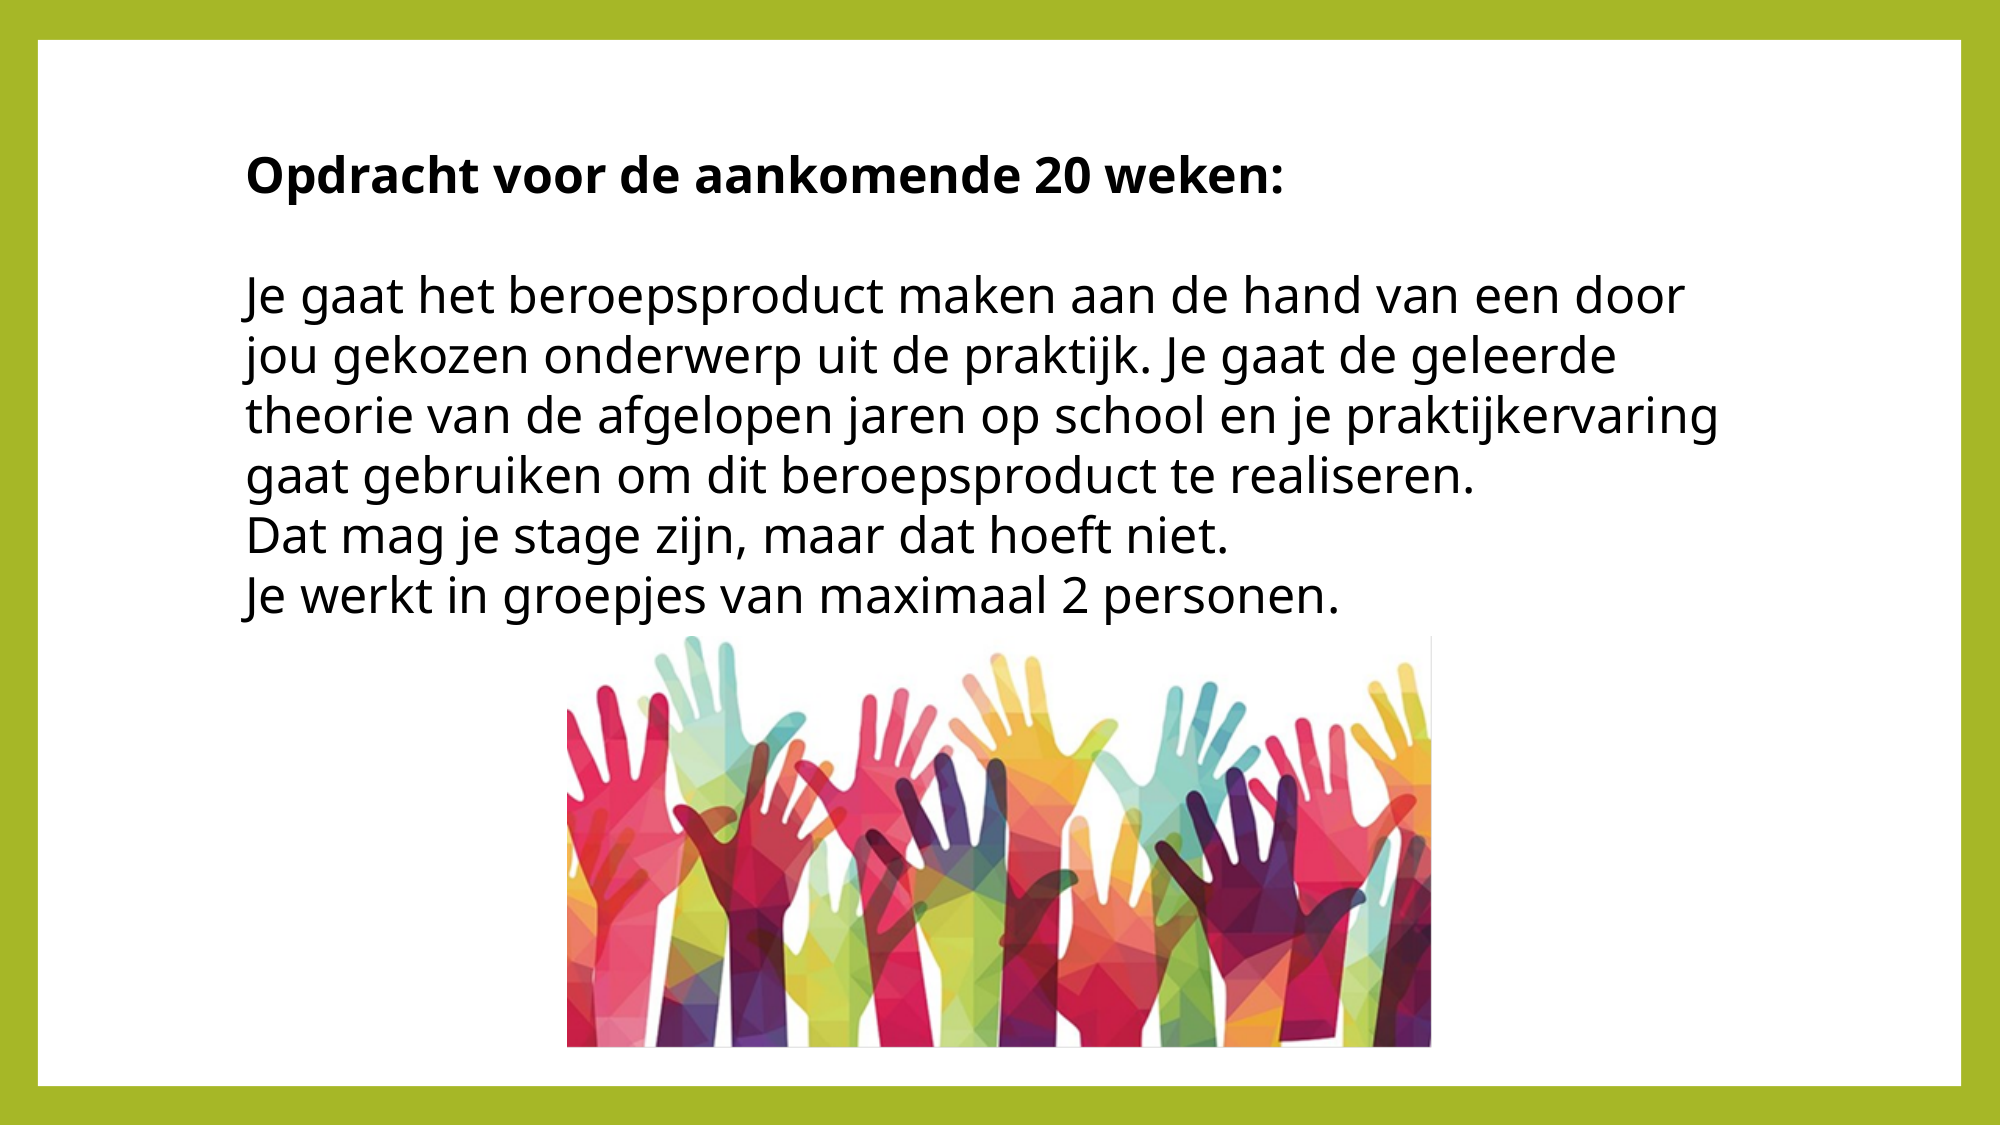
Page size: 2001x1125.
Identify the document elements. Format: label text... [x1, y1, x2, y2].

text_box Opdracht voor de aankomende 20 weken: Je gaat het beroepsproduct maken aan de hand van een door jou gekozen onderwerp uit de praktijk. Je gaat de geleerde theorie van de afgelopen jaren op school en je praktijkervaring gaat gebruiken om dit beroepsproduct te realiseren. Dat mag je stage zijn, maar dat hoeft niet. Je werkt in groepjes van maximaal 2 personen. [230, 136, 1770, 632]
picture [566, 635, 1433, 1049]
